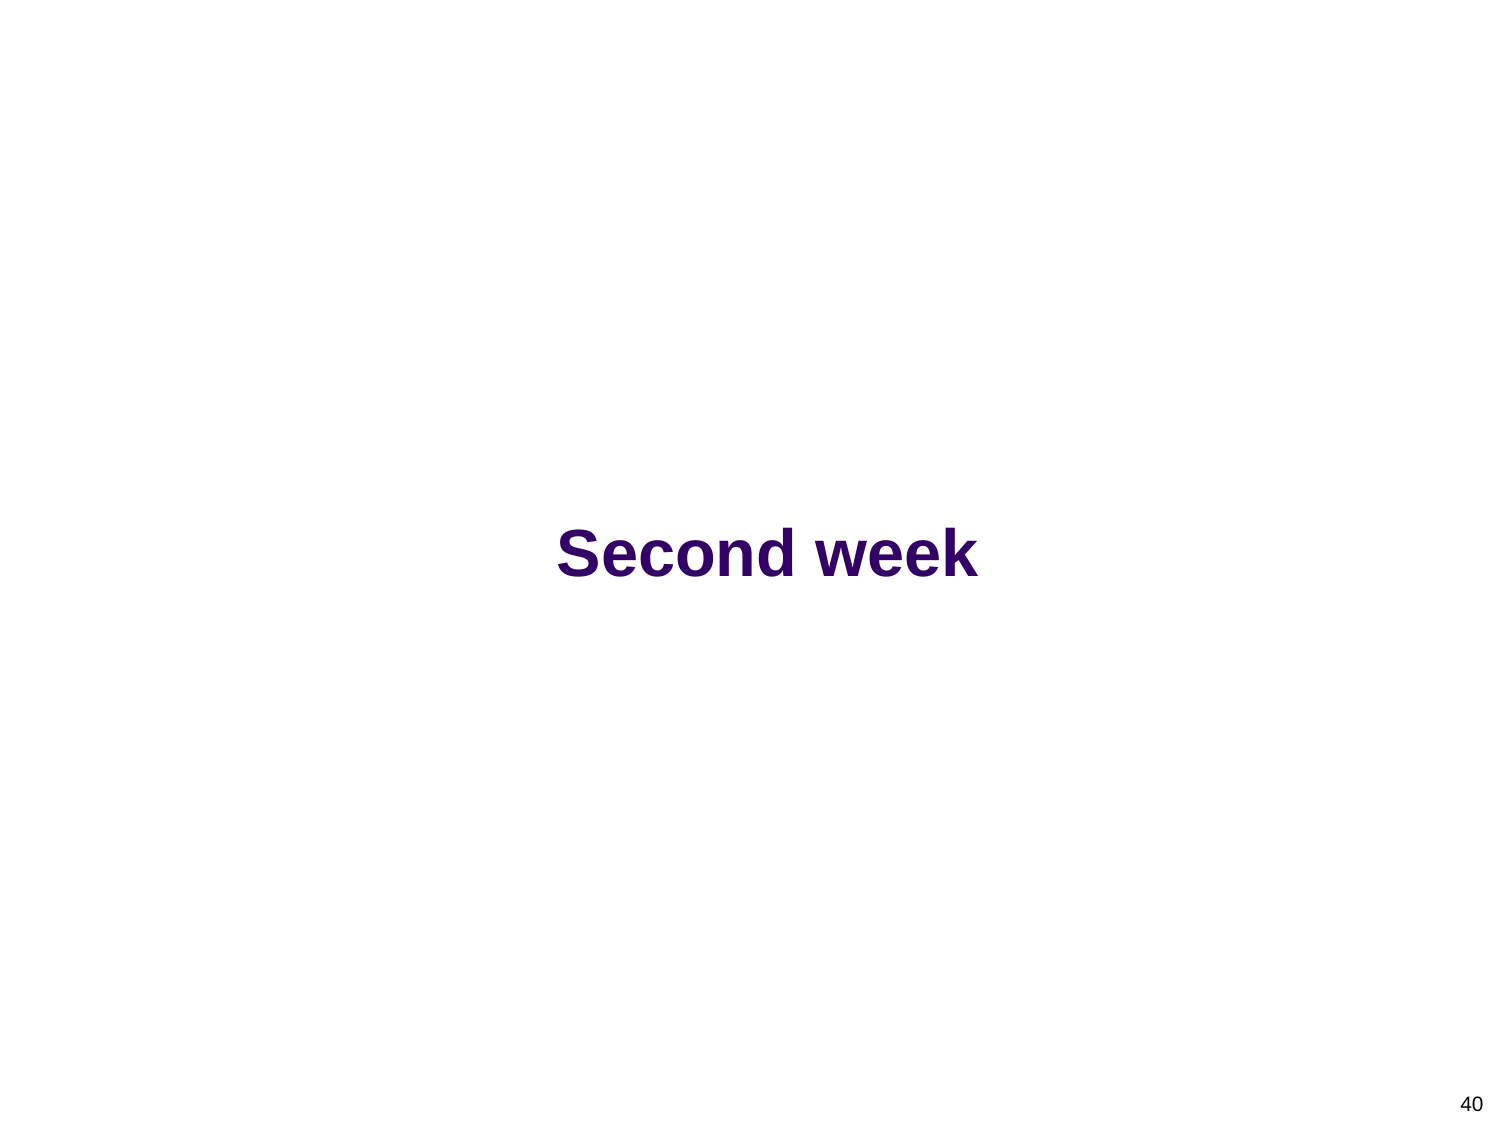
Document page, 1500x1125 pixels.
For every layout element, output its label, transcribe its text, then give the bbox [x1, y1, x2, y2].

title Second week [52, 455, 1483, 598]
slide_number 40 [1378, 1083, 1499, 1125]
